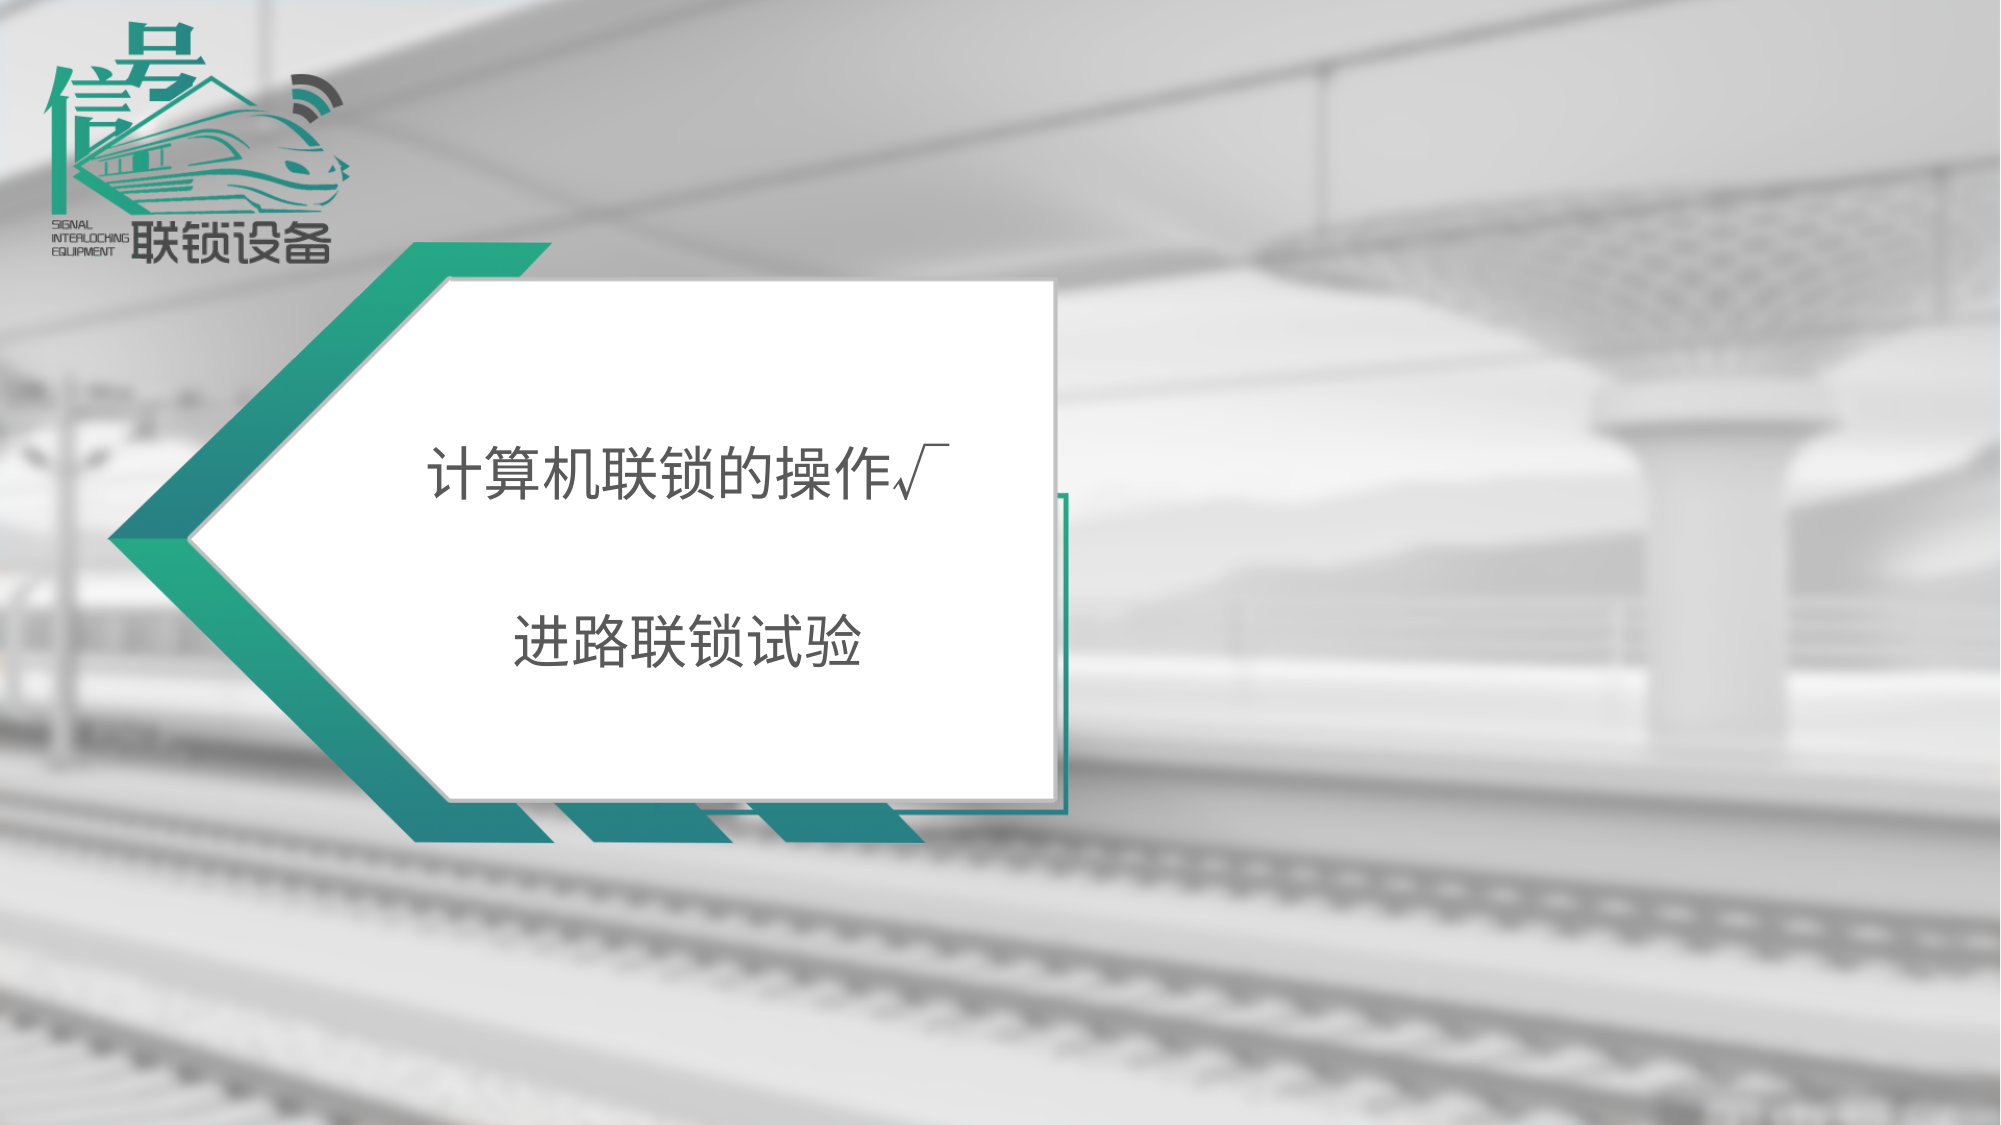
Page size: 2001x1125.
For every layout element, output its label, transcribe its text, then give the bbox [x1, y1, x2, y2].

text_box 计算机联锁的操作√ 进路联锁试验 [408, 415, 967, 683]
picture [0, 0, 2001, 1125]
